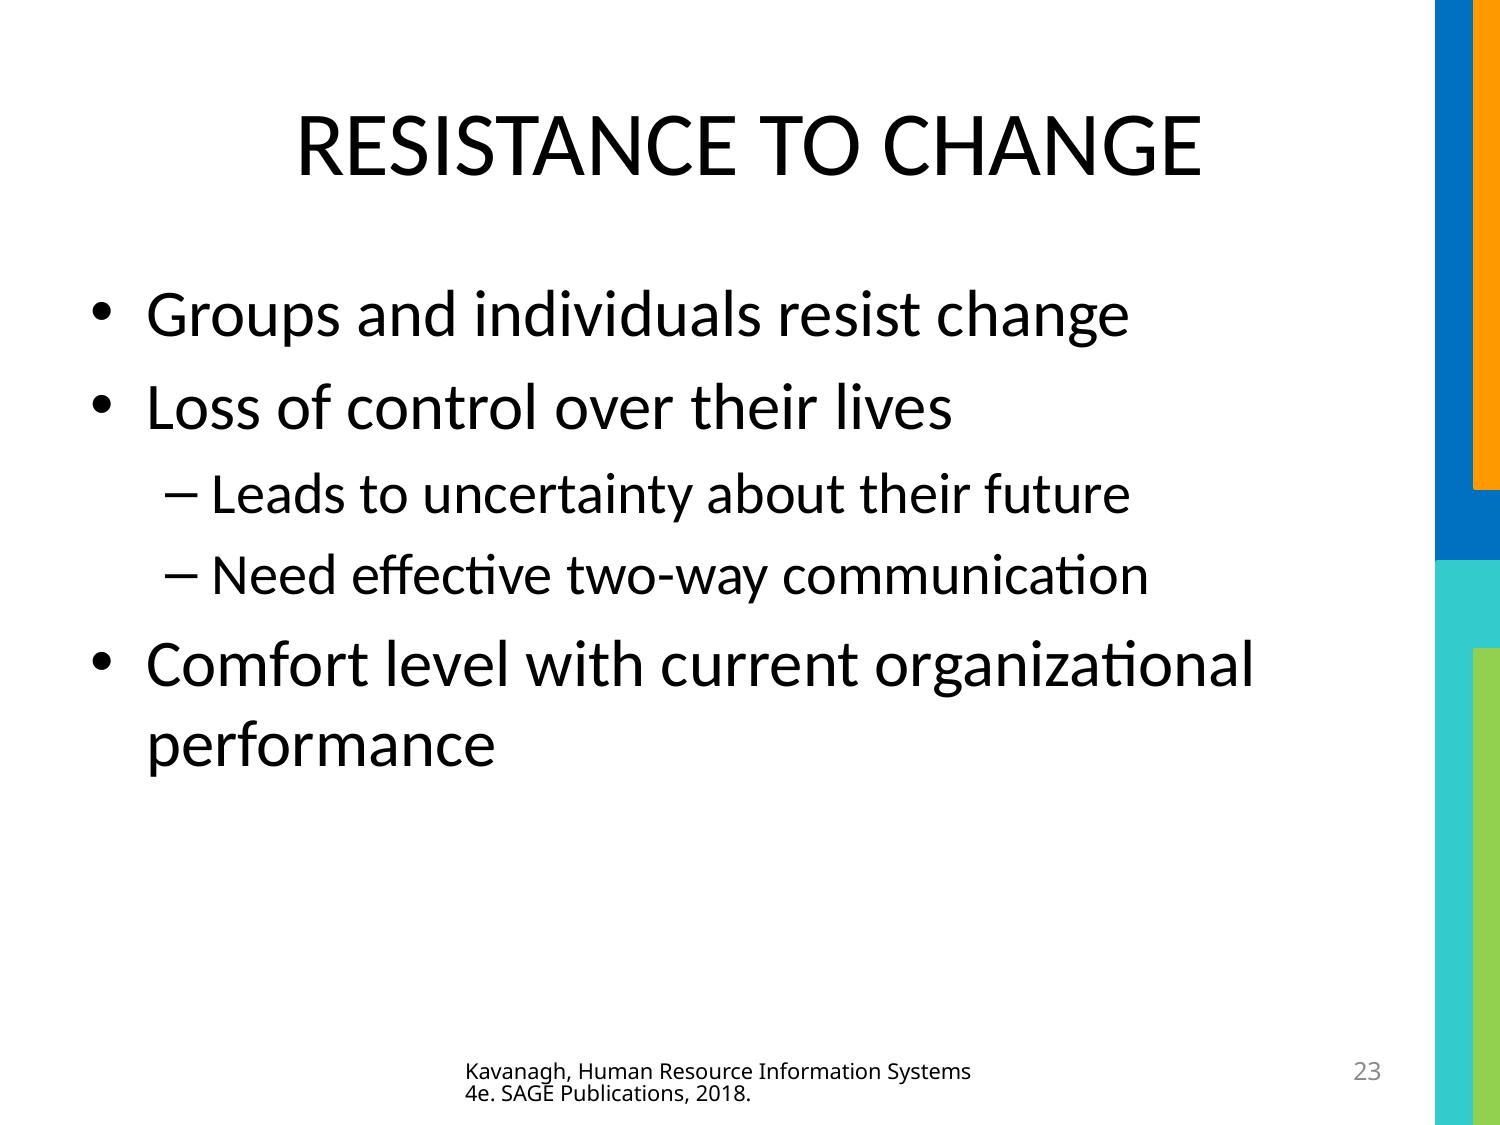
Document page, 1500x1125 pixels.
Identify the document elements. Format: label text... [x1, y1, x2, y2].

slide_number 23 [1059, 1042, 1397, 1103]
list Groups and individuals resist change Loss of control over their lives Leads to uncertainty about their future Need effective two-way communication Comfort level with current organizational performance [75, 262, 1425, 1005]
title RESISTANCE TO CHANGE [75, 45, 1425, 233]
footer Kavanagh, Human Resource Information Systems 4e. SAGE Publications, 2018. [450, 1042, 1004, 1103]
